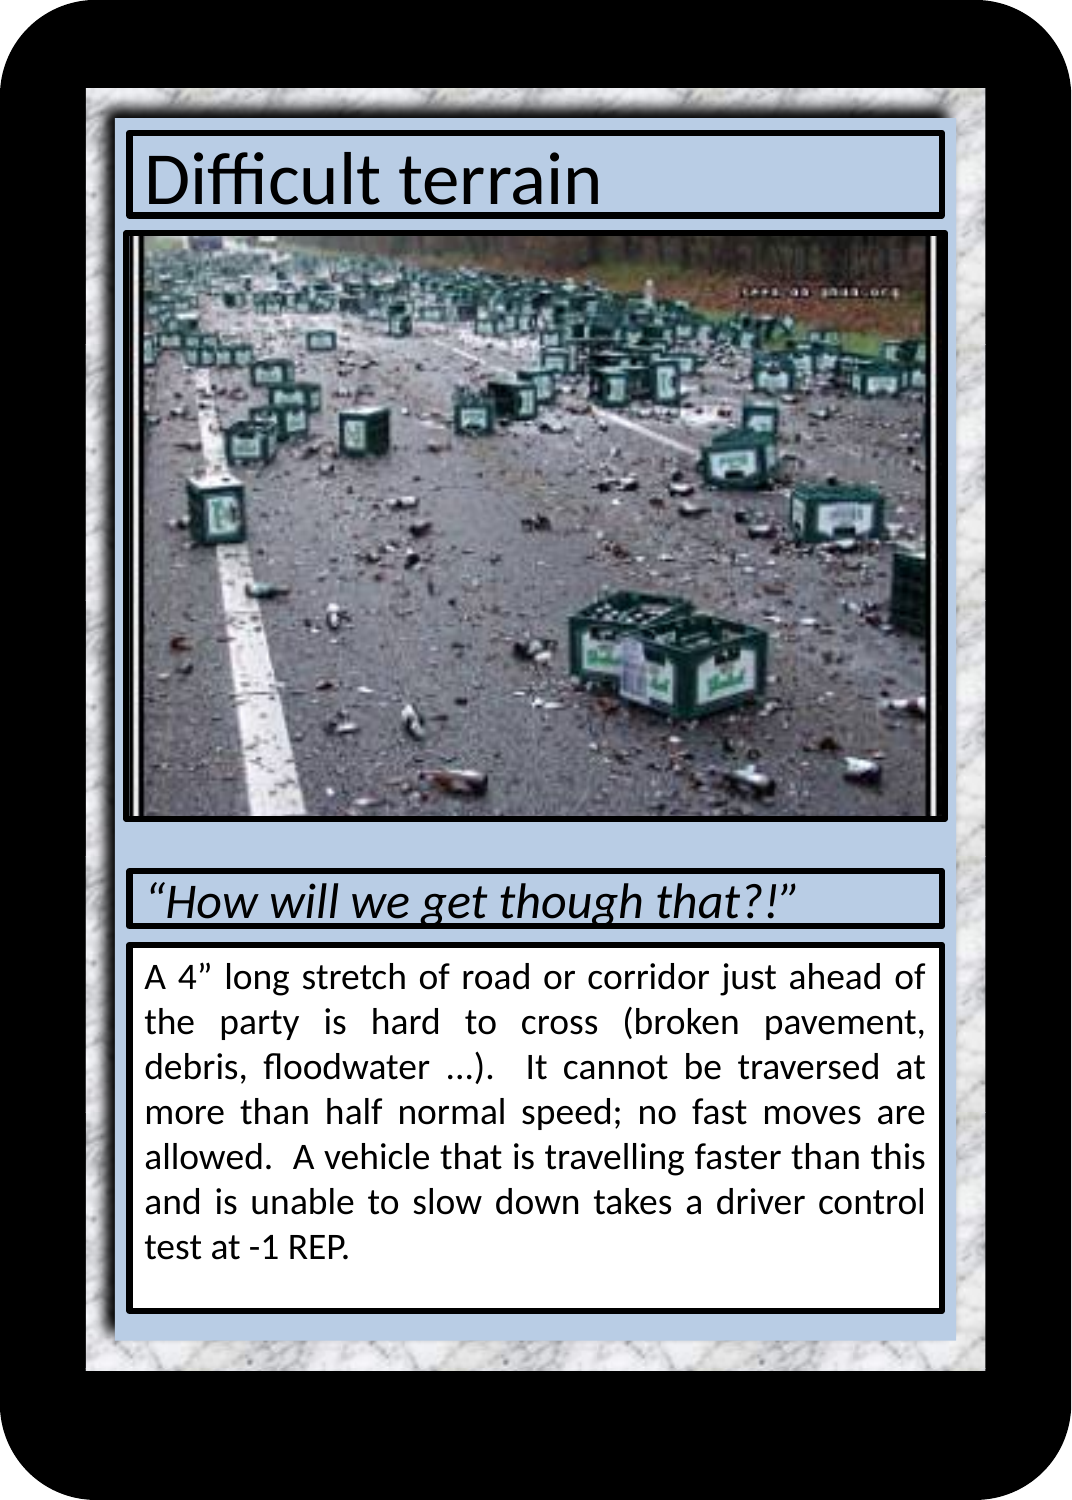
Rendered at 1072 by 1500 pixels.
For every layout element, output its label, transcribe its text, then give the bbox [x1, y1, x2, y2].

title Difficult terrain [126, 130, 945, 219]
picture [85, 88, 986, 1371]
list “How will we get though that?!” [126, 868, 945, 929]
list A 4” long stretch of road or corridor just ahead of the party is hard to cross (broken pavement, debris, floodwater ...). It cannot be traversed at more than half normal speed; no fast moves are allowed. A vehicle that is travelling faster than this and is unable to slow down takes a driver control test at -1 REP. [126, 942, 945, 1314]
